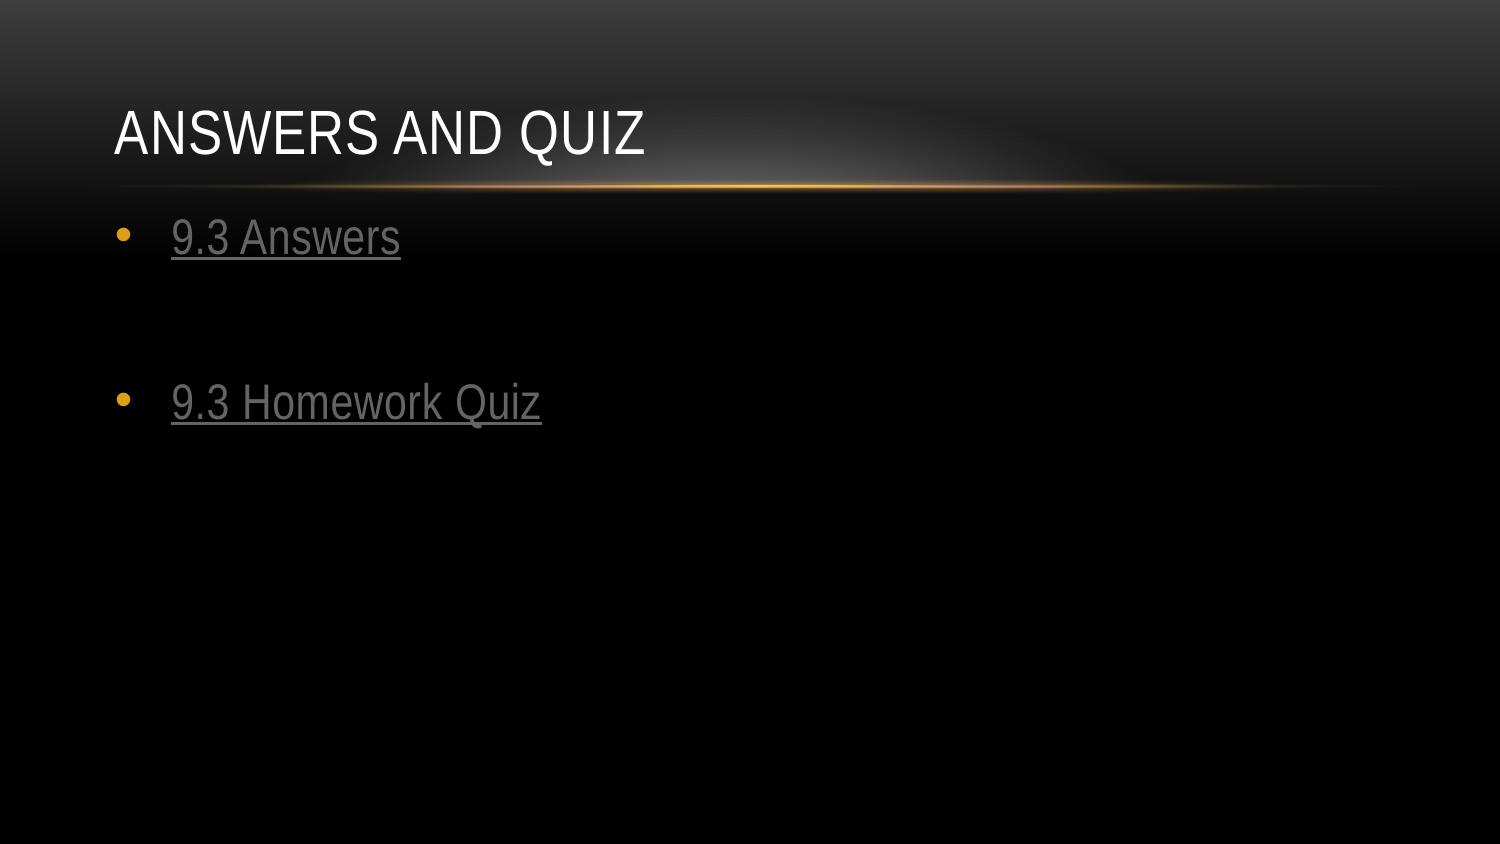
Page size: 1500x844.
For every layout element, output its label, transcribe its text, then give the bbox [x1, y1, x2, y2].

list 9.3 Answers 9.3 Homework Quiz [99, 196, 1400, 779]
title Answers and Quiz [99, 33, 1400, 175]
picture [0, 0, 1497, 300]
